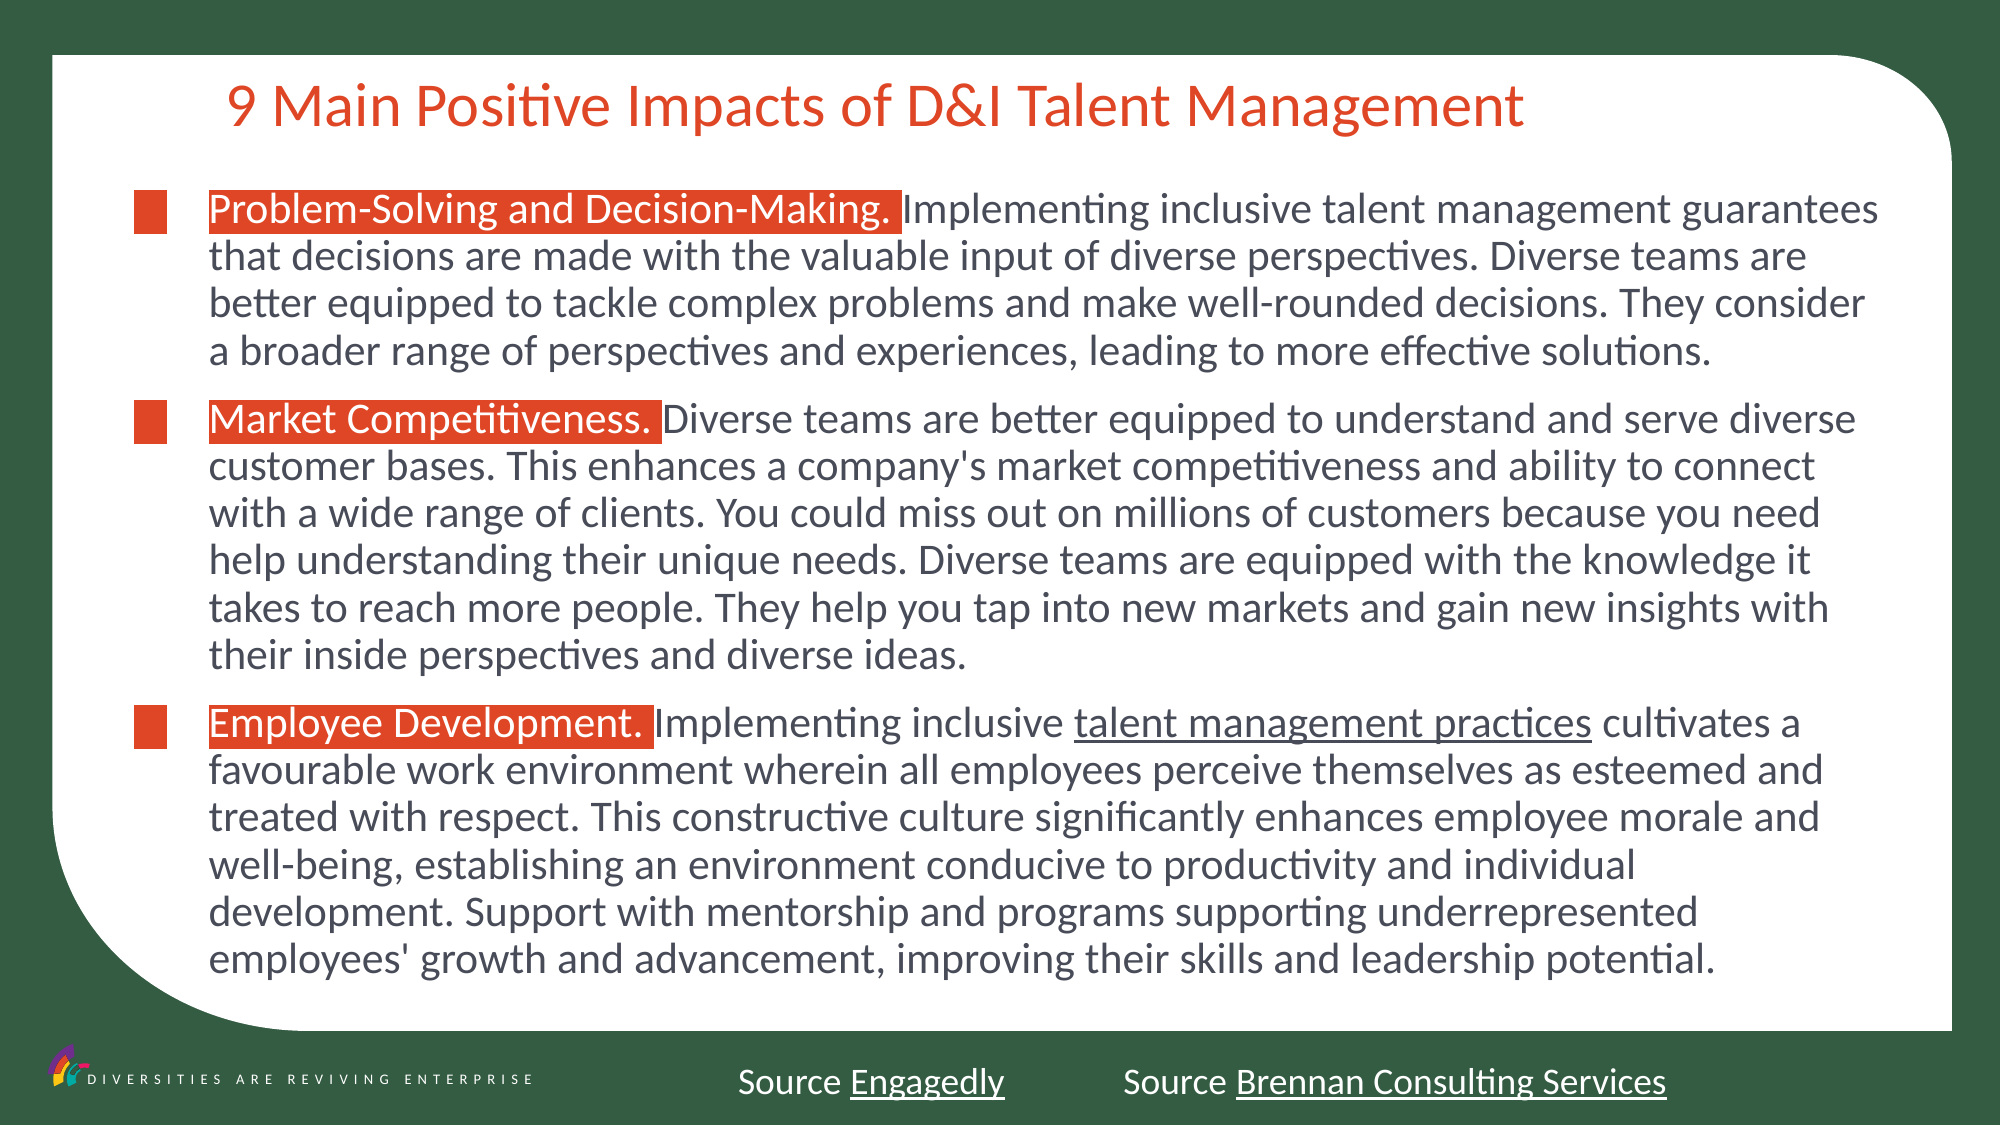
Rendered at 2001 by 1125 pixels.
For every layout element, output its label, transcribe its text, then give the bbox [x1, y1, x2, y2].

list 9 Main Positive Impacts of D&I Talent Management [210, 65, 2000, 197]
list Problem-Solving and Decision-Making. Implementing inclusive talent management guarantees that decisions are made with the valuable input of diverse perspectives. Diverse teams are better equipped to tackle complex problems and make well-rounded decisions. They consider a broader range of perspectives and experiences, leading to more effective solutions. Market Competitiveness. Diverse teams are better equipped to understand and serve diverse customer bases. This enhances a company's market competitiveness and ability to connect with a wide range of clients. You could miss out on millions of customers because you need help understanding their unique needs. Diverse teams are equipped with the knowledge it takes to reach more people. They help you tap into new markets and gain new insights with their inside perspectives and diverse ideas. Employee Development. Implementing inclusive talent management practices cultivates a favourable work environment wherein all employees perceive themselves as esteemed and treated with respect. This constructive culture significantly enhances employee morale and well-being, establishing an environment conducive to productivity and individual development. Support with mentorship and programs supporting underrepresented employees' growth and advancement, improving their skills and leadership potential. [118, 178, 1907, 810]
text_box Source Engagedly Source Brennan Consulting Services [723, 1049, 2000, 1110]
